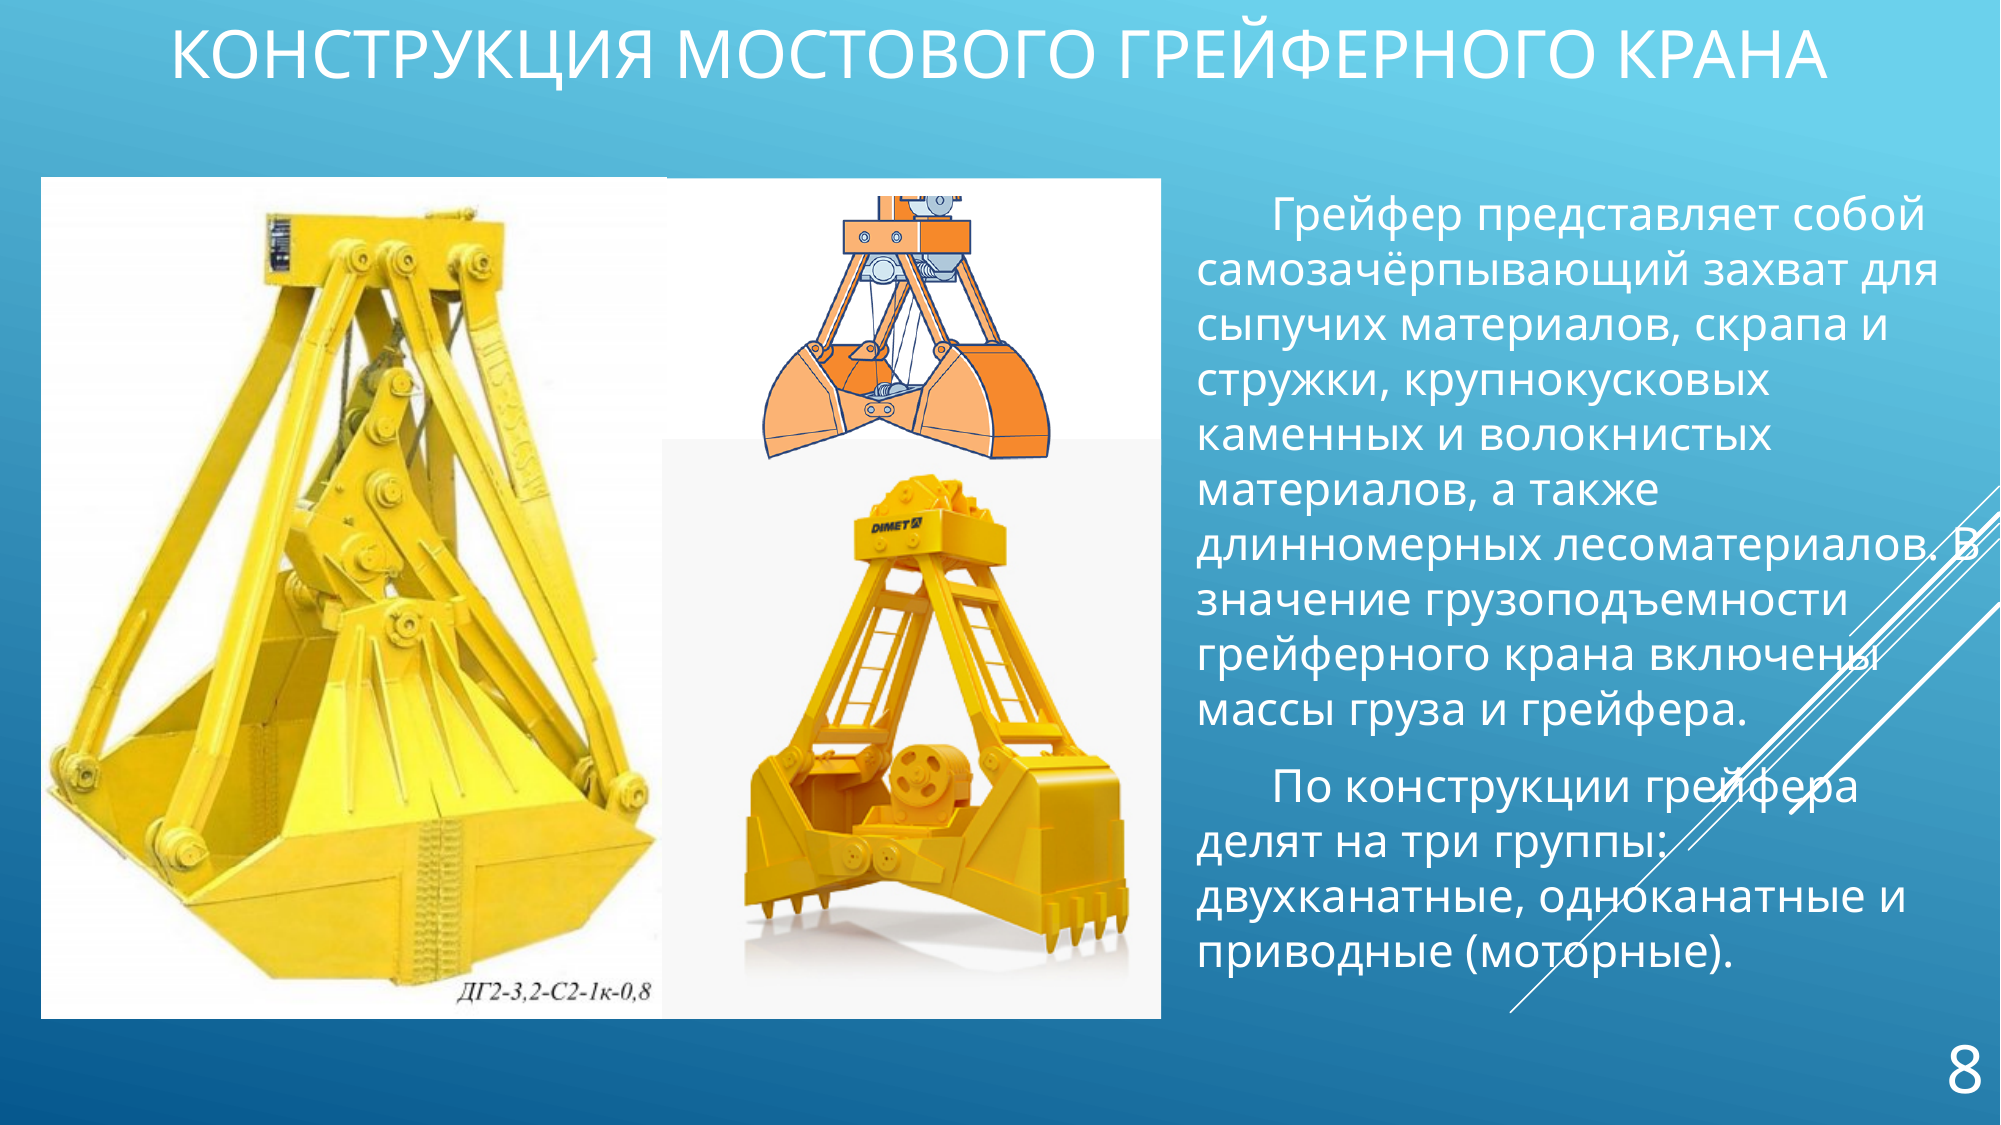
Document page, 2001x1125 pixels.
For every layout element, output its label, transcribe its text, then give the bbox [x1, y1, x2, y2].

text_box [41, 177, 1162, 1020]
slide_number 8 [1787, 1013, 2000, 1125]
list Грейфер представляет собой самозачёрпывающий захват для сыпучих материалов, скрапа и стружки, крупнокусковых каменных и волокнистых материалов, а также длинномерных лесоматериалов. В значение грузоподъемности грейферного крана включены массы груза и грейфера. По конструкции грейфера делят на три группы: двухканатные, одноканатные и приводные (моторные). [1181, 100, 2000, 1125]
title Конструкция мостового грейферного крана [0, 0, 2000, 101]
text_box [1510, 485, 2000, 1013]
text_box [0, 101, 1181, 1125]
